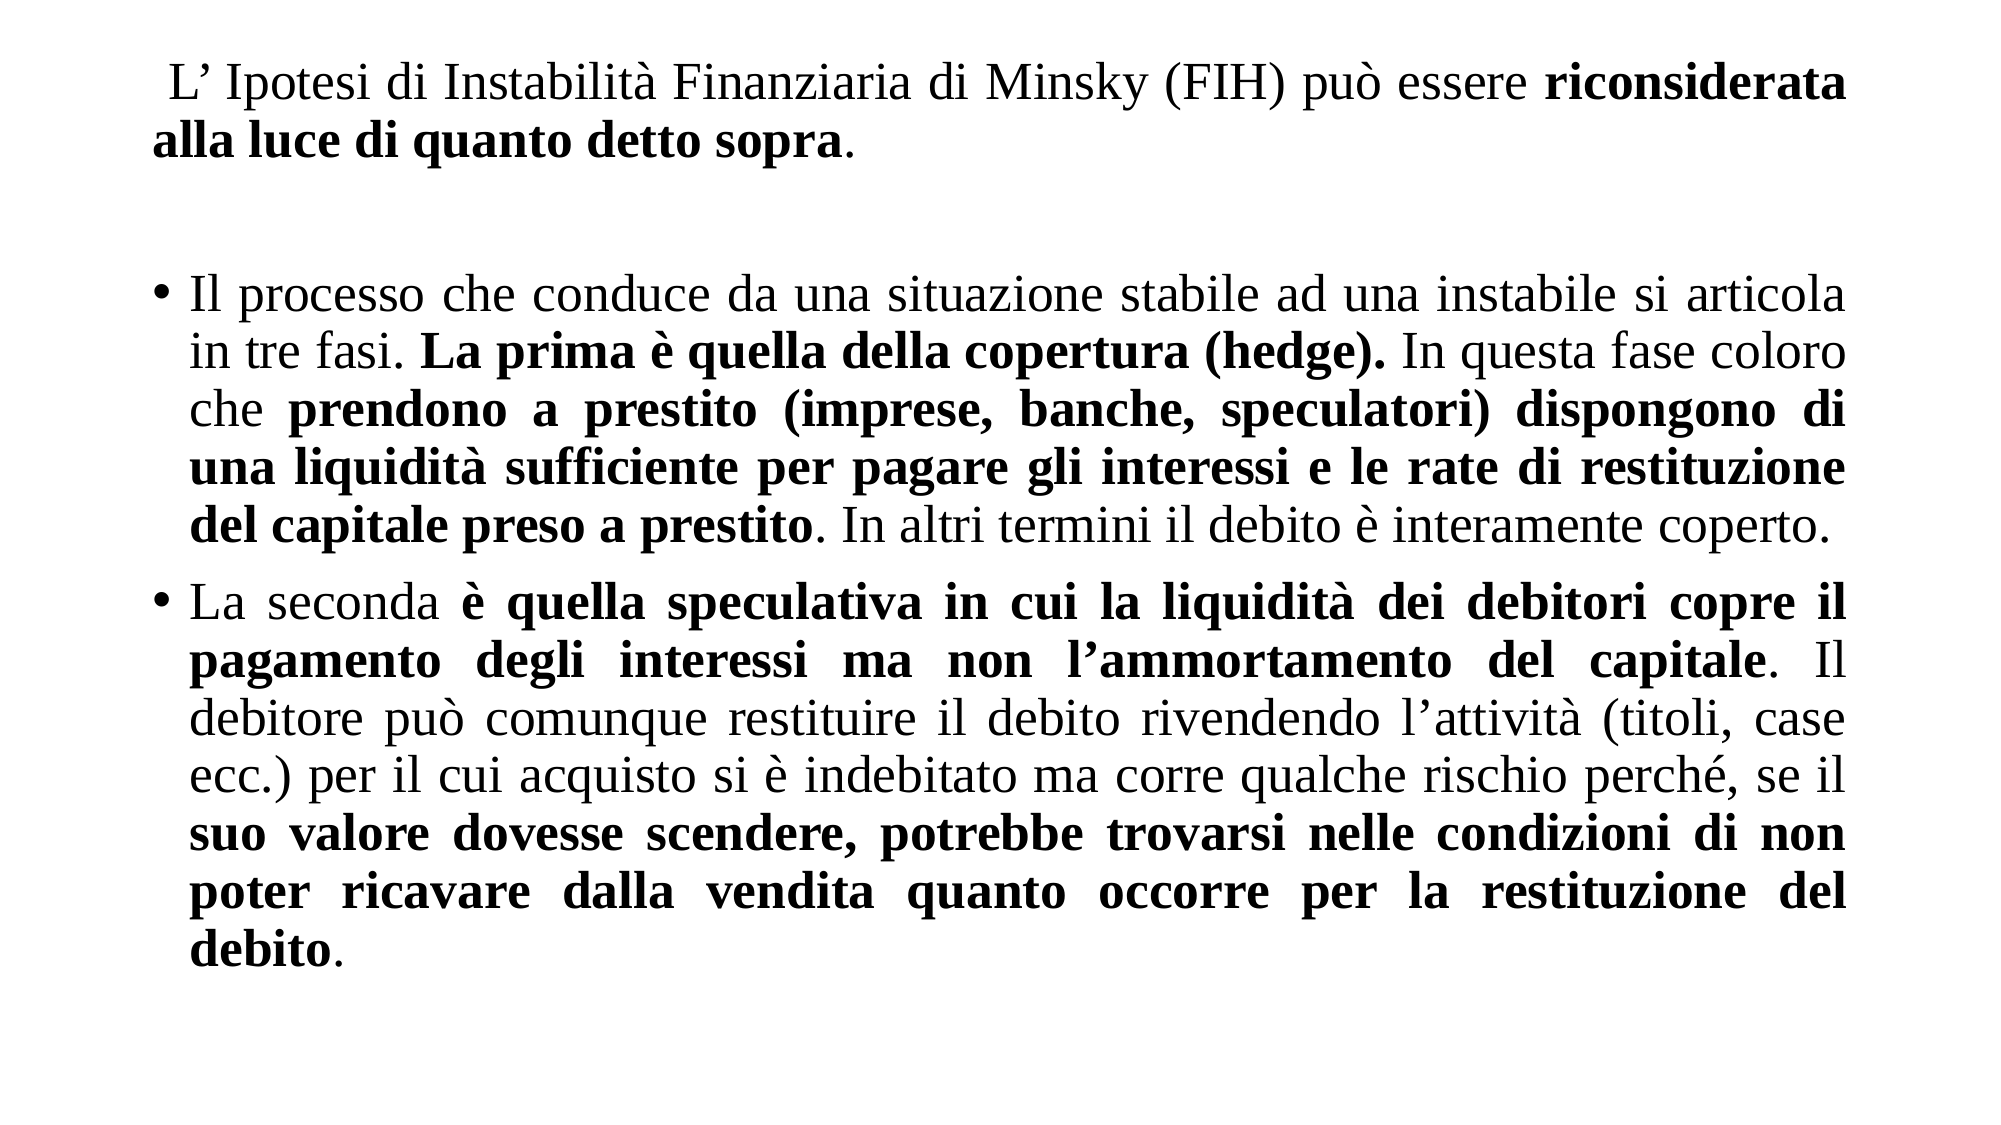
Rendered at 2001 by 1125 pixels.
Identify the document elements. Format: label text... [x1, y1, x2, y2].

list L’ Ipotesi di Instabilità Finanziaria di Minsky (FIH) può essere riconsiderata alla luce di quanto detto sopra. Il processo che conduce da una situazione stabile ad una instabile si articola in tre fasi. La prima è quella della copertura (hedge). In questa fase coloro che prendono a prestito (imprese, banche, speculatori) dispongono di una liquidità sufficiente per pagare gli interessi e le rate di restituzione del capitale preso a prestito. In altri termini il debito è interamente coperto. La seconda è quella speculativa in cui la liquidità dei debitori copre il pagamento degli interessi ma non l’ammortamento del capitale. Il debitore può comunque restituire il debito rivendendo l’attività (titoli, case ecc.) per il cui acquisto si è indebitato ma corre qualche rischio perché, se il suo valore dovesse scendere, potrebbe trovarsi nelle condizioni di non poter ricavare dalla vendita quanto occorre per la restituzione del debito. [137, 45, 1863, 1014]
